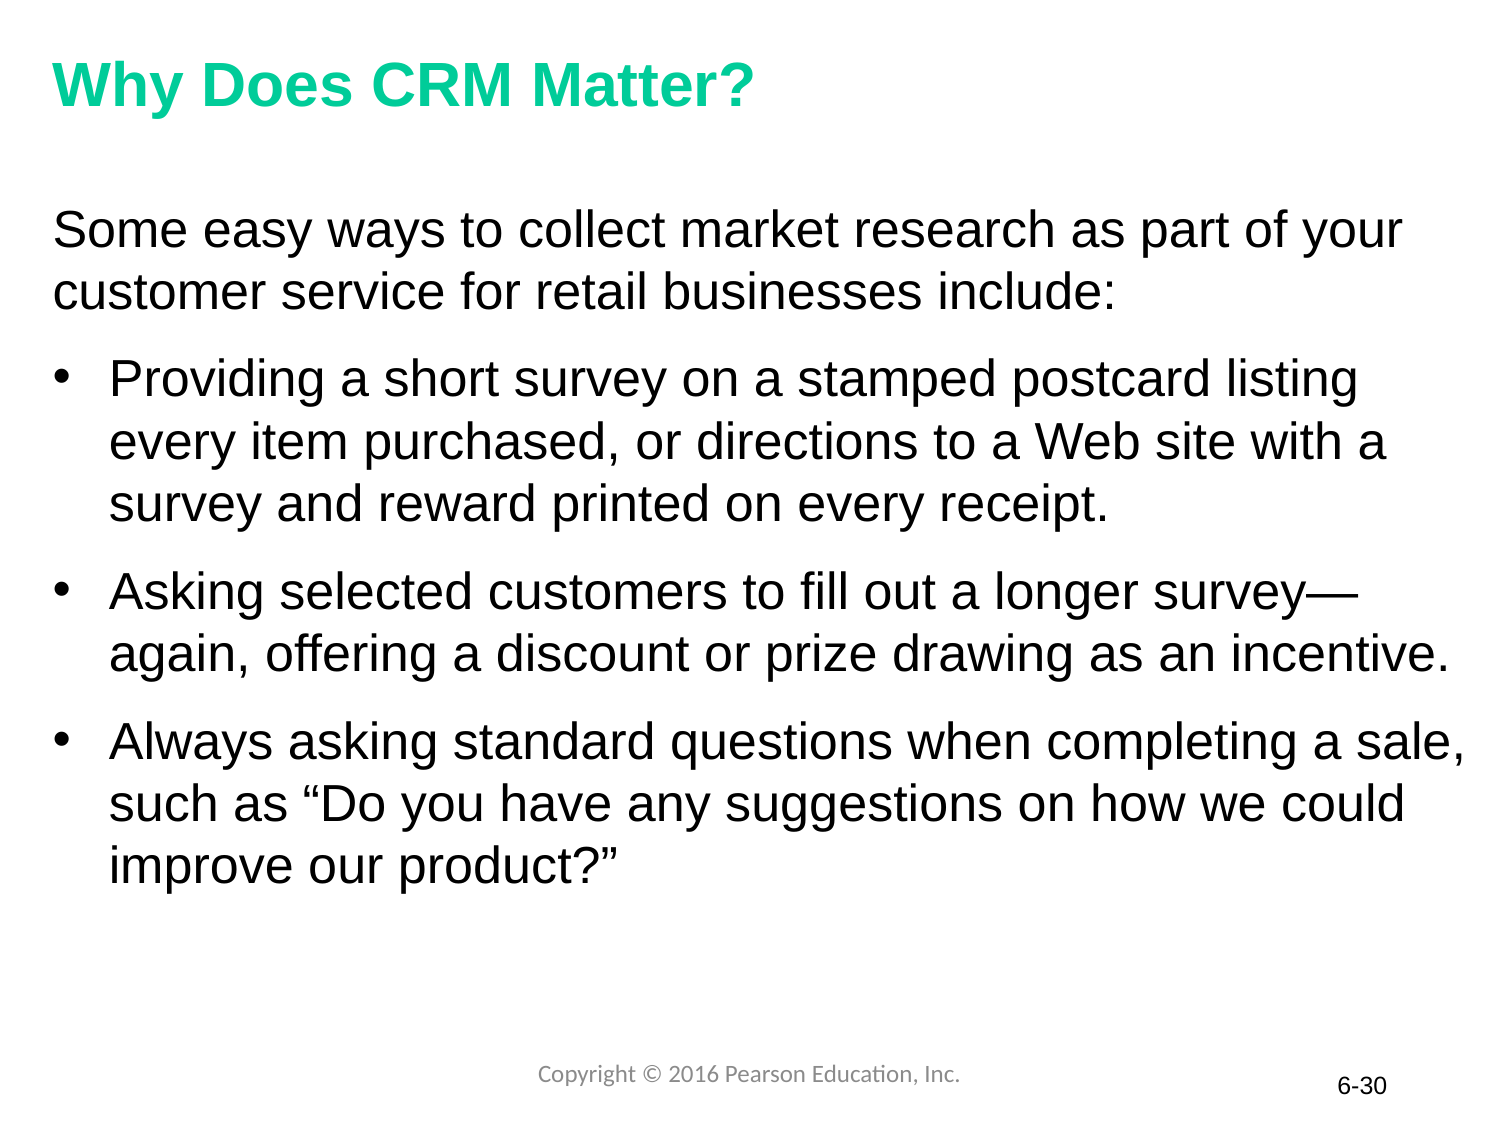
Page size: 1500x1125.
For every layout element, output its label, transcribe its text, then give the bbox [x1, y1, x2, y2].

title Why Does CRM Matter? [37, 0, 1388, 175]
footer Copyright © 2016 Pearson Education, Inc. [512, 1042, 988, 1103]
list Some easy ways to collect market research as part of your customer service for retail businesses include: Providing a short survey on a stamped postcard listing every item purchased, or directions to a Web site with a survey and reward printed on every receipt. Asking selected customers to fill out a longer survey—again, offering a discount or prize drawing as an incentive. Always asking standard questions when completing a sale, such as “Do you have any suggestions on how we could improve our product?” [37, 187, 1500, 1000]
